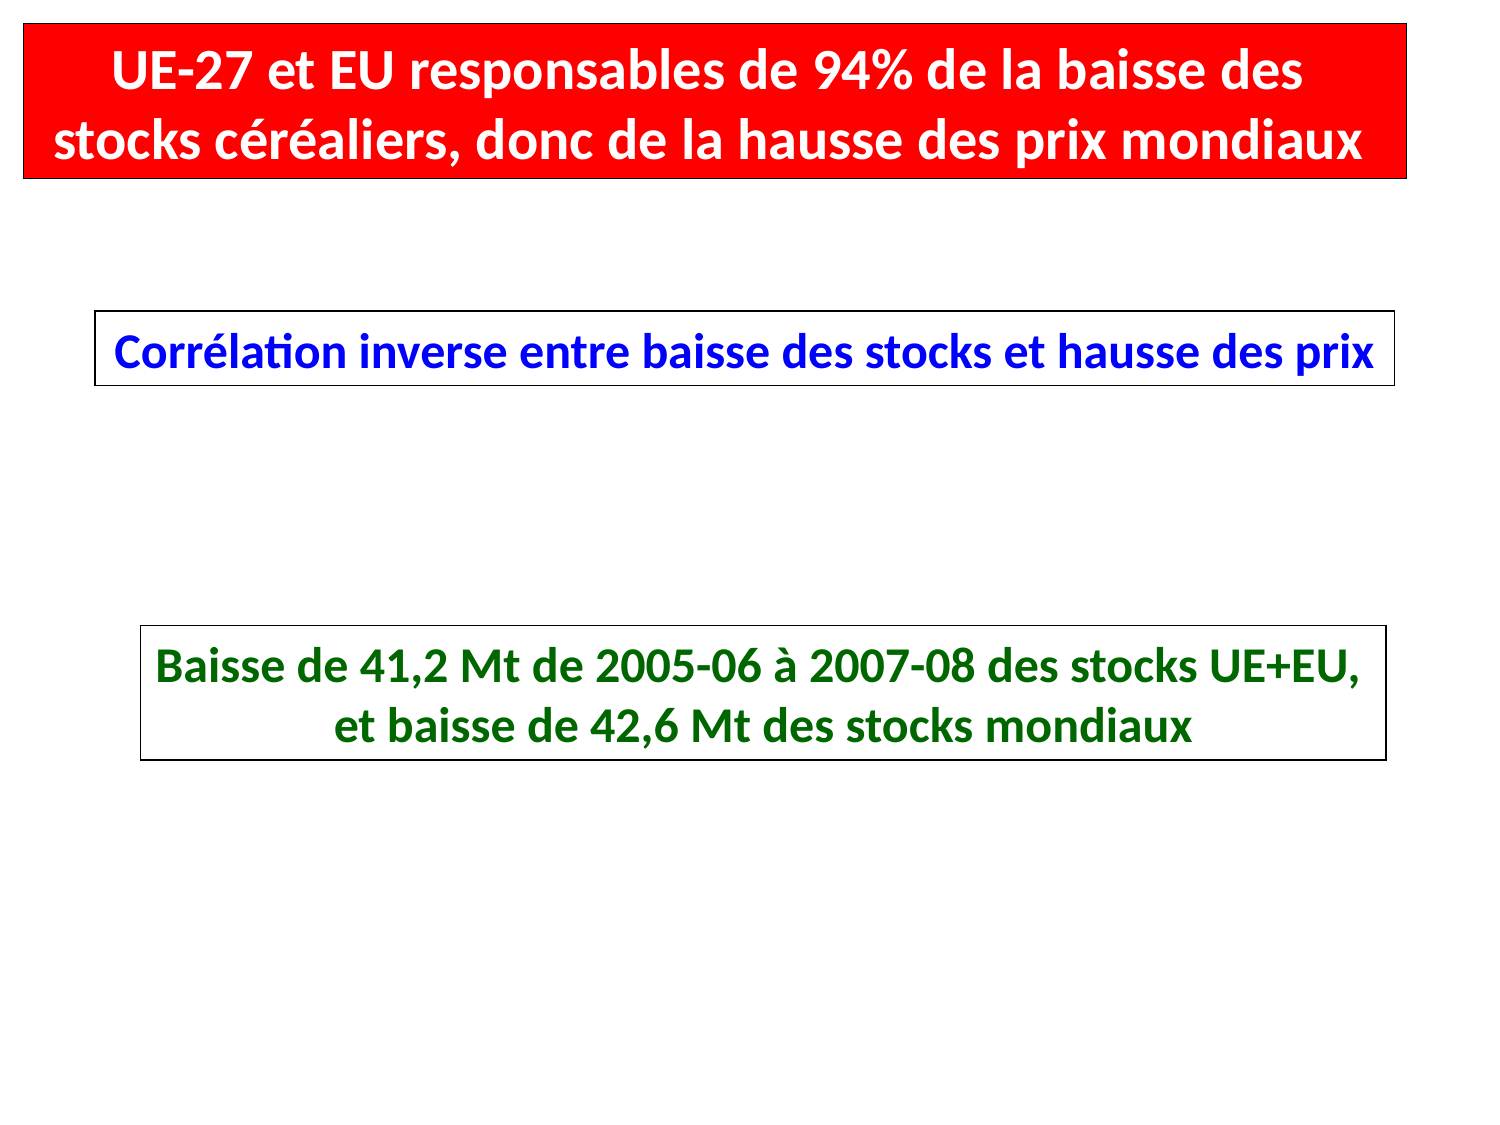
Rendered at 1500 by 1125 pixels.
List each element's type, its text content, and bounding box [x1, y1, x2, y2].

text_box Baisse de 41,2 Mt de 2005-06 à 2007-08 des stocks UE+EU, et baisse de 42,6 Mt des stocks mondiaux [140, 625, 1387, 761]
text_box UE-27 et EU responsables de 94% de la baisse des stocks céréaliers, donc de la hausse des prix mondiaux [23, 23, 1407, 179]
text_box Corrélation inverse entre baisse des stocks et hausse des prix [95, 310, 1395, 386]
